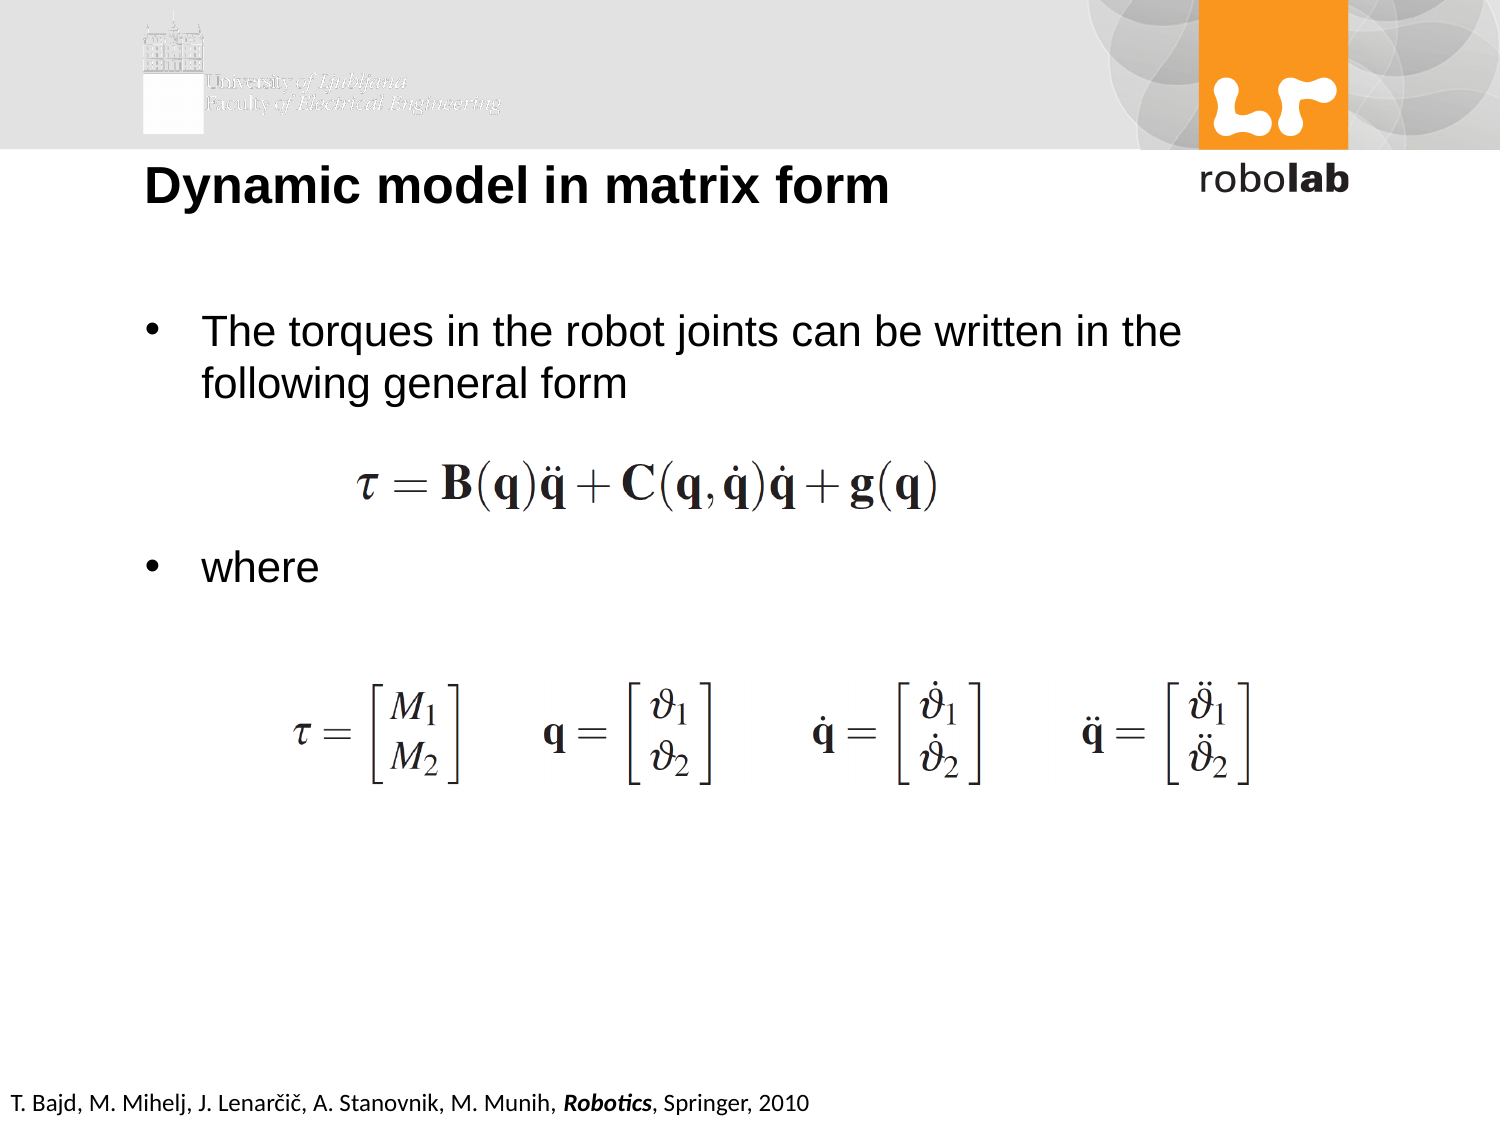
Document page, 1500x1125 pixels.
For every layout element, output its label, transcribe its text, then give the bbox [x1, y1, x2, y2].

picture [537, 674, 1256, 788]
picture [998, 0, 1500, 196]
list The torques in the robot joints can be written in the following general form where [129, 295, 1311, 1034]
picture [348, 455, 940, 515]
title Dynamic model in matrix form [129, 94, 1311, 272]
picture [143, 10, 501, 94]
picture [288, 681, 463, 789]
